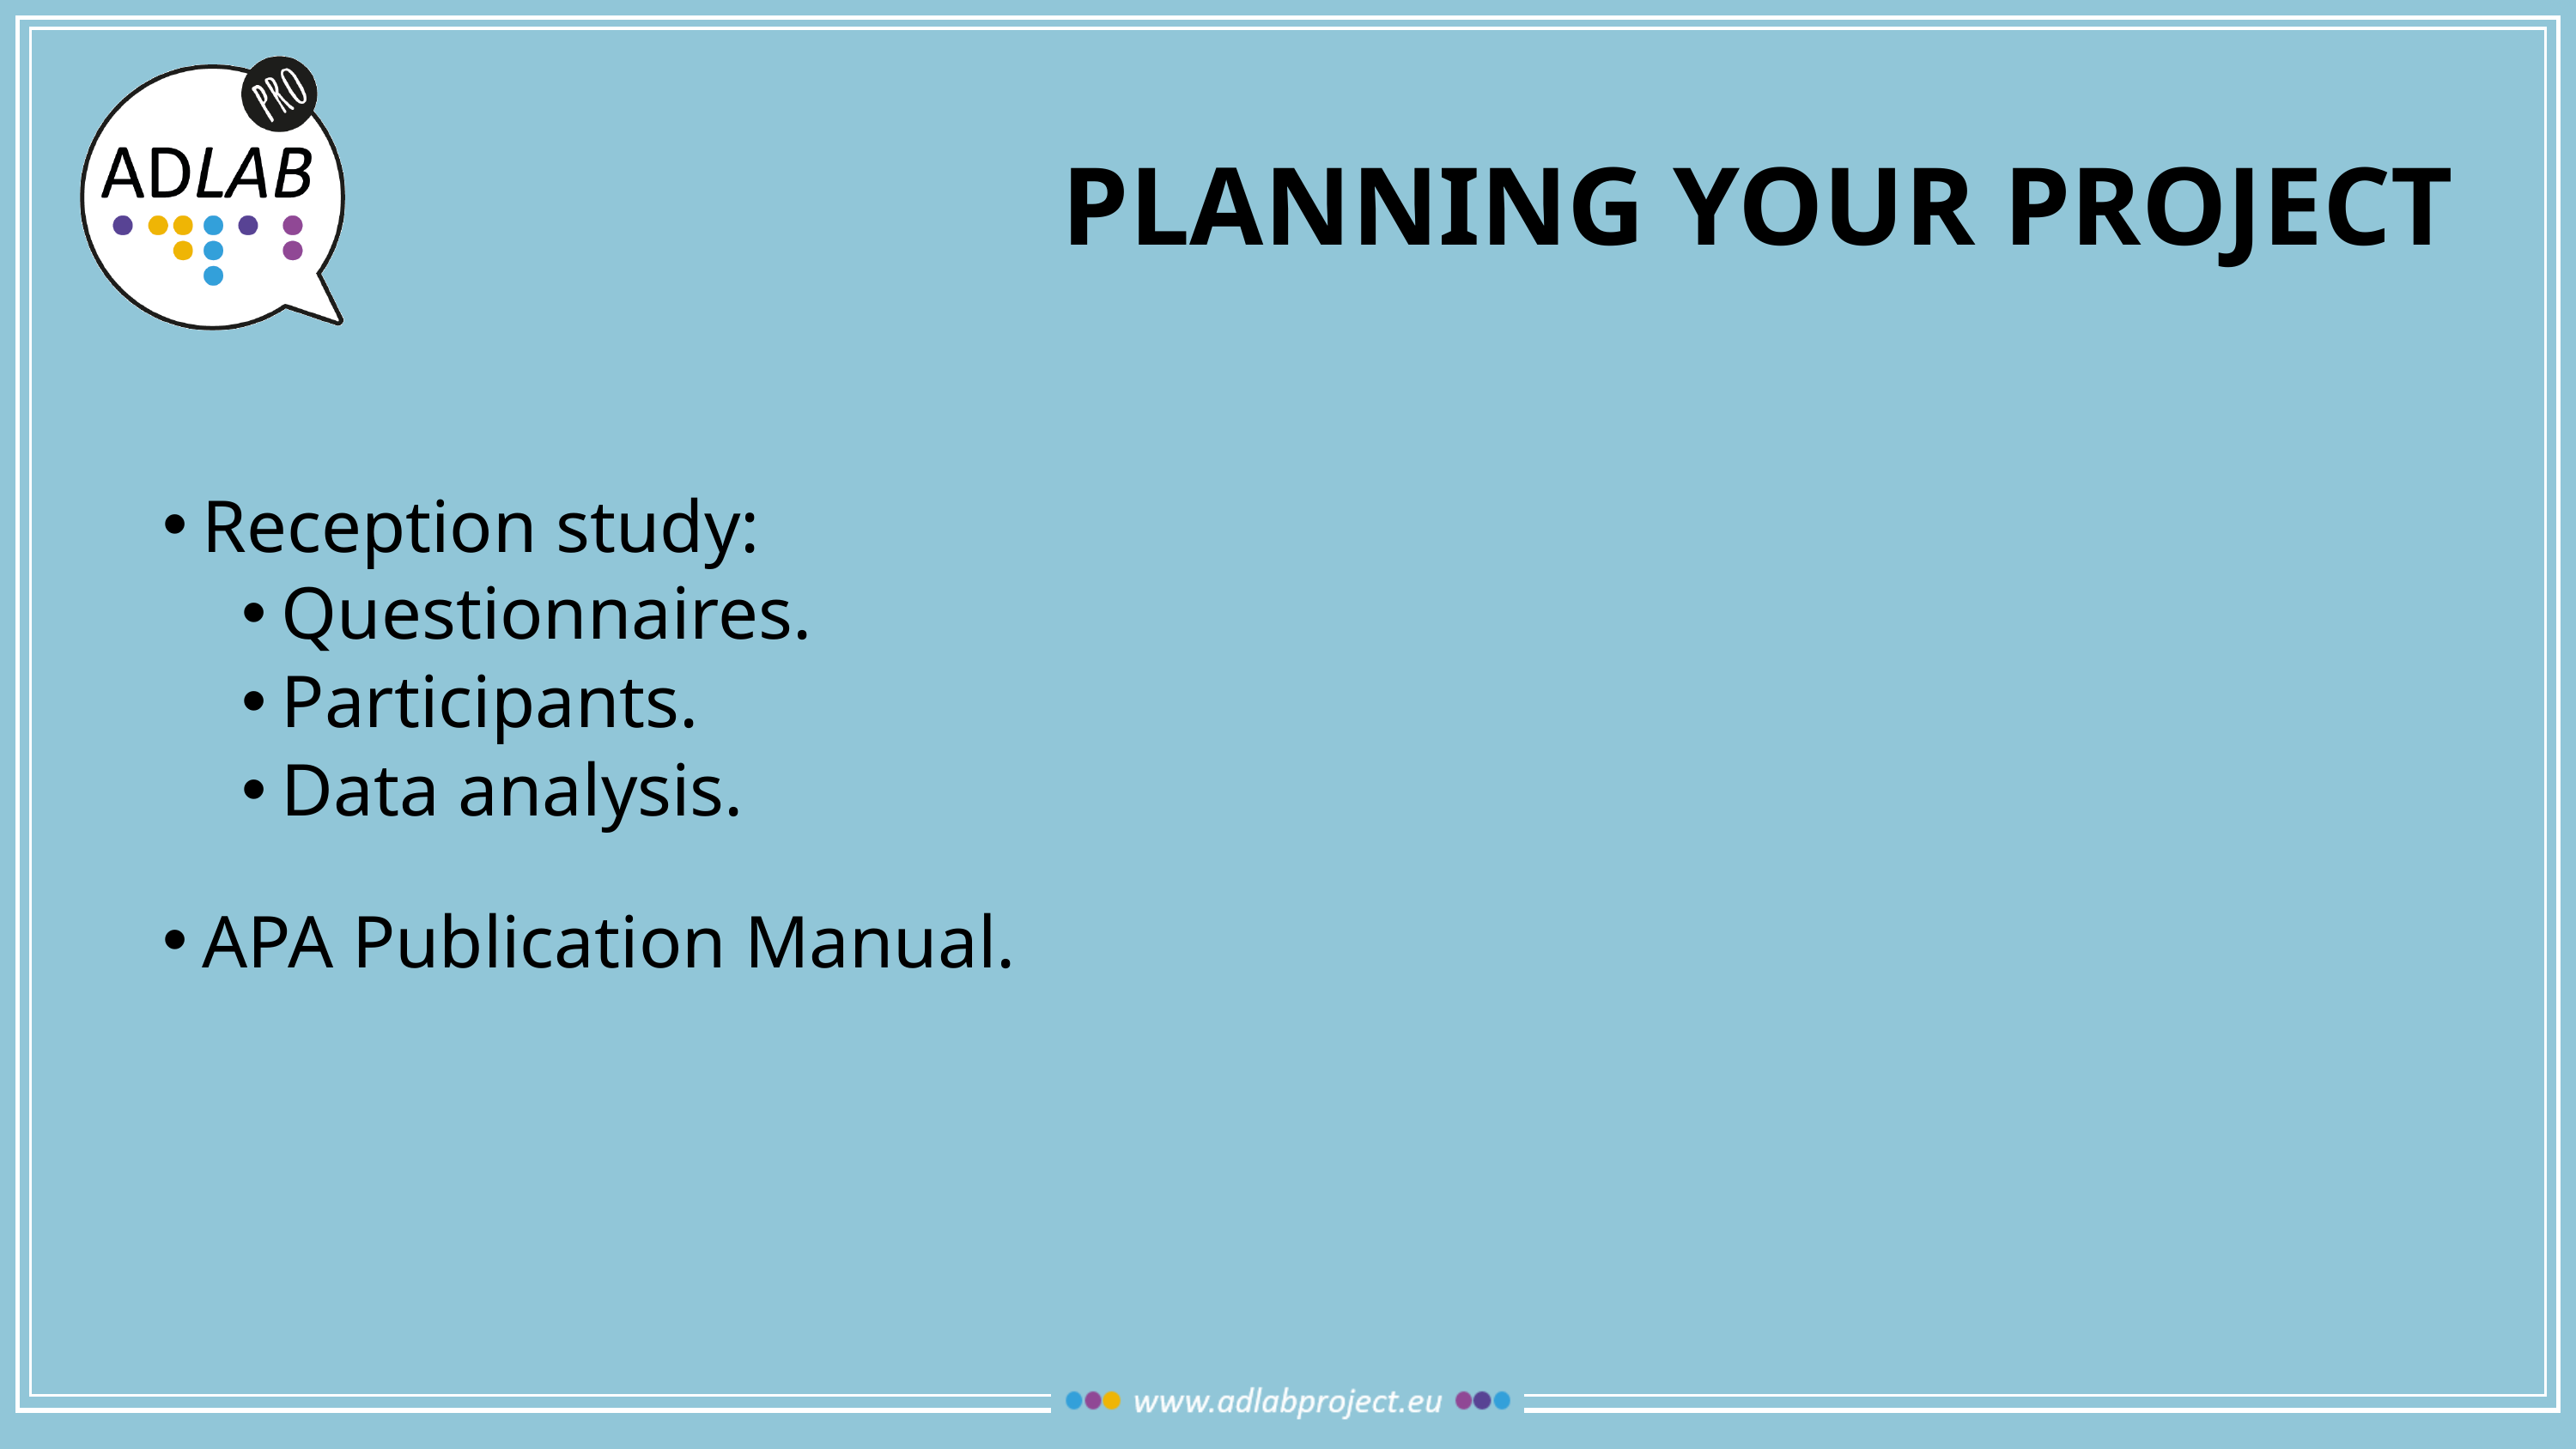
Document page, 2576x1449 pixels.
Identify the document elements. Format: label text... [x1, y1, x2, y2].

list Reception study: Questionnaires. Participants. Data analysis. APA Publication Manual. [150, 431, 2467, 1087]
title Planning your project [384, 70, 2467, 351]
picture [1051, 1378, 1524, 1429]
picture [72, 49, 353, 330]
